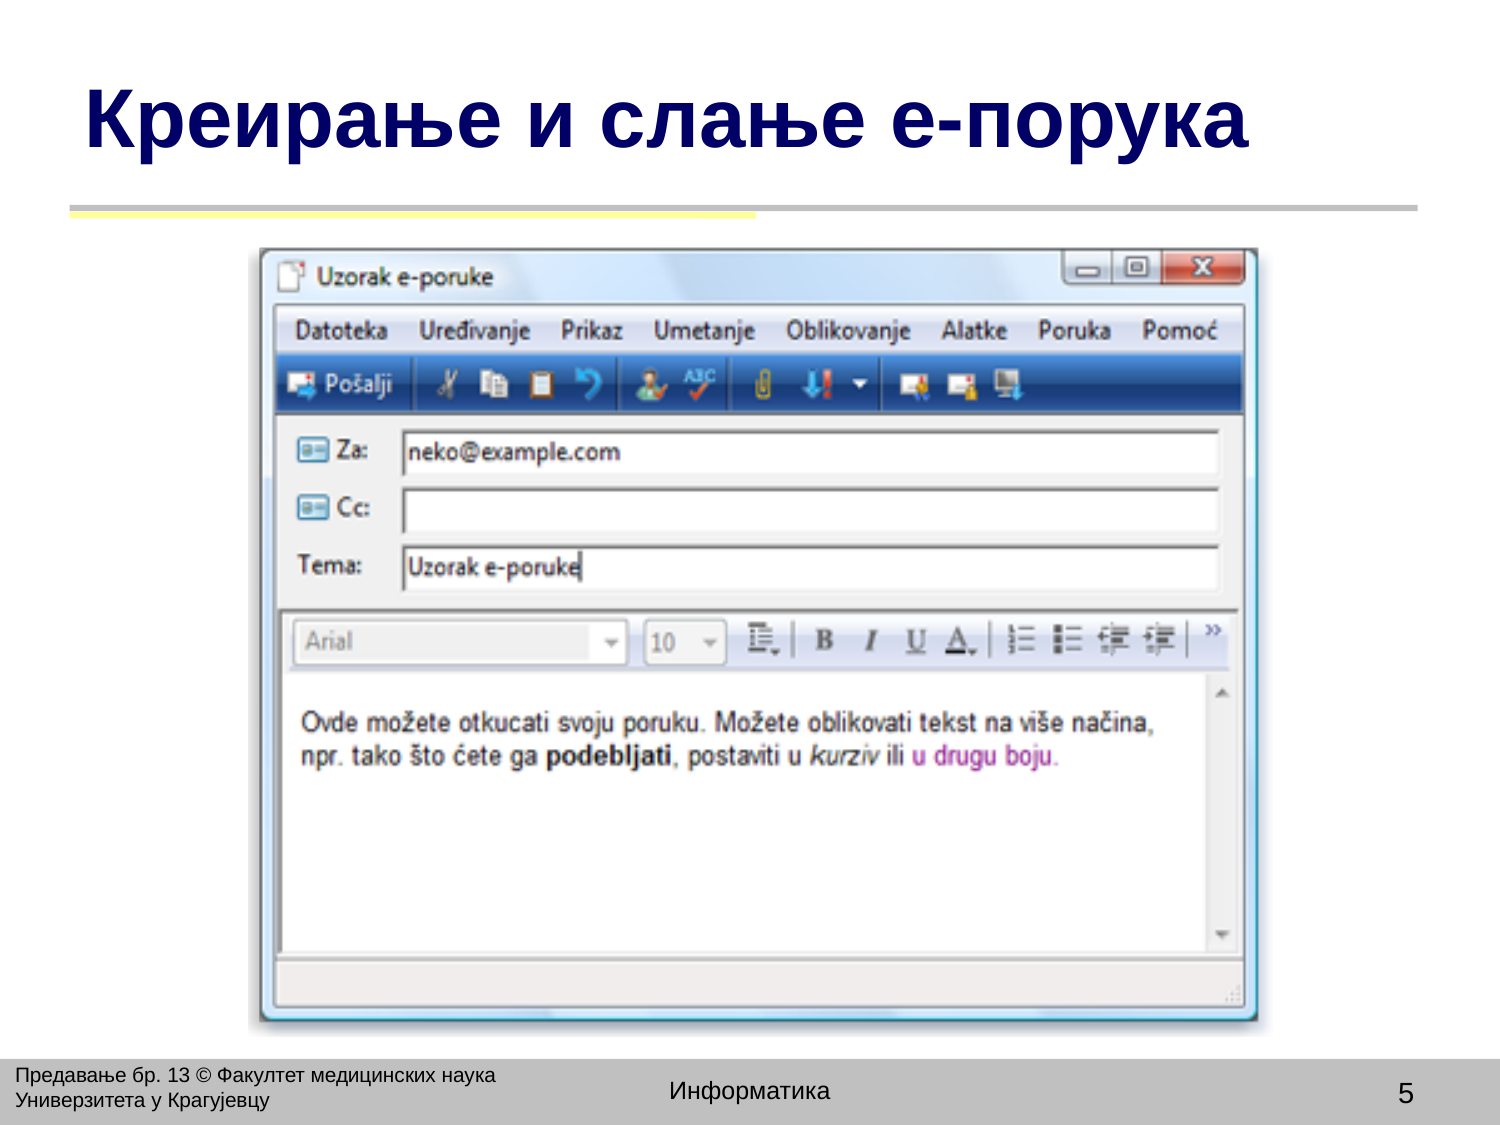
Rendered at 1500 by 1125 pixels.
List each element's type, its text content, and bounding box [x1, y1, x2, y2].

slide_number 5 [1079, 1066, 1430, 1125]
slide_number Предавање бр. 13 © Факултет медицинских наука Универзитета у Крагујевцу [0, 1053, 617, 1108]
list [247, 236, 1274, 1037]
title Креирање и слање е-порука [69, 19, 1426, 208]
footer Информатика [512, 1066, 988, 1125]
